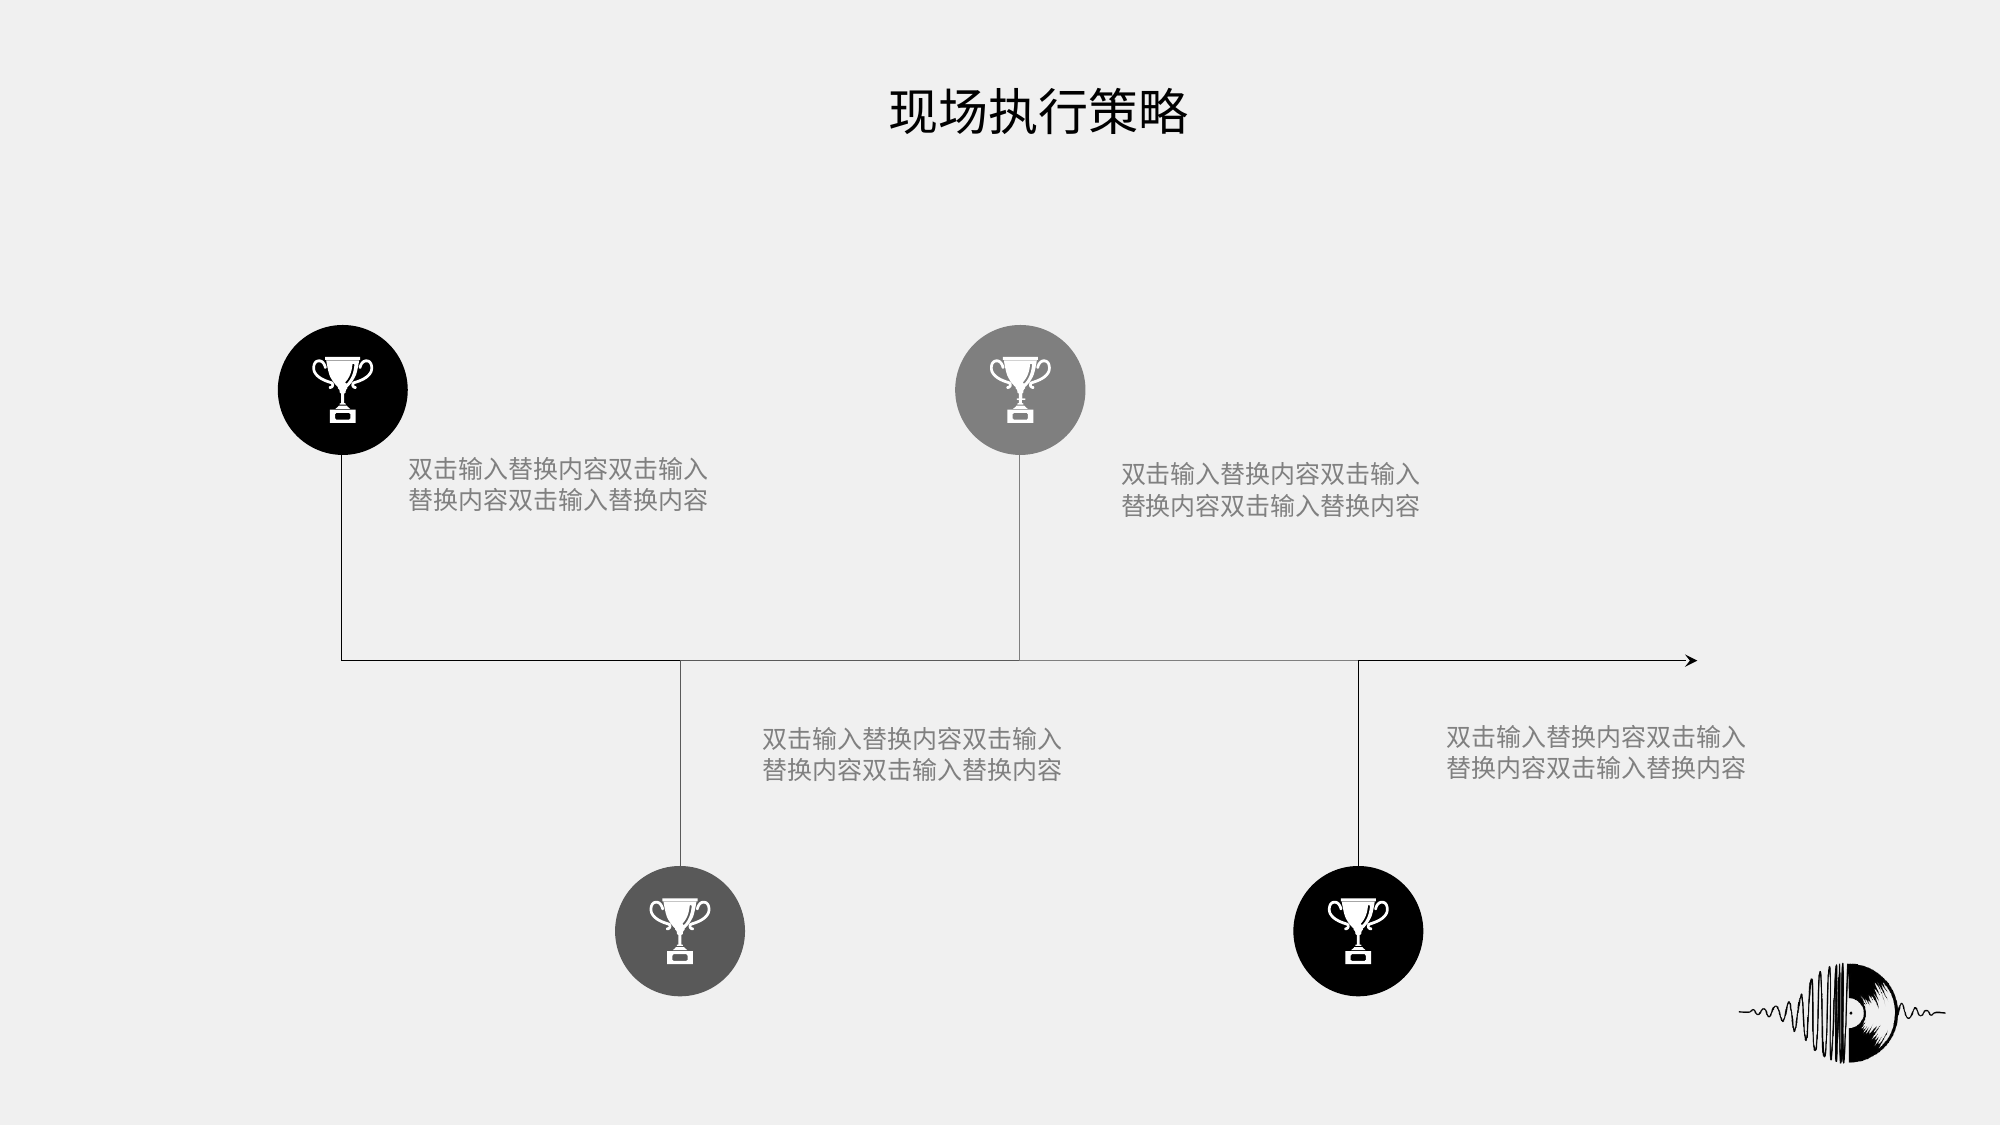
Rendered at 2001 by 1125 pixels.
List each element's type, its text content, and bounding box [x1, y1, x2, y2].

text_box [312, 356, 374, 423]
text_box 双击输入替换内容双击输入替换内容双击输入替换内容 [393, 444, 747, 522]
picture [1722, 859, 1963, 1125]
text_box [667, 947, 693, 965]
text_box [1327, 898, 1389, 946]
text_box 双击输入替换内容双击输入替换内容双击输入替换内容 [748, 714, 1102, 792]
text_box [614, 864, 747, 998]
text_box 双击输入替换内容双击输入替换内容双击输入替换内容 [1106, 450, 1460, 528]
text_box [276, 323, 409, 456]
text_box 现场执行策略 [873, 72, 1204, 148]
text_box [1345, 947, 1372, 965]
text_box [1292, 864, 1425, 998]
text_box 1 [954, 323, 1087, 456]
text_box 双击输入替换内容双击输入替换内容双击输入替换内容 [1432, 712, 1786, 790]
text_box [649, 898, 711, 946]
text_box [990, 356, 1051, 423]
